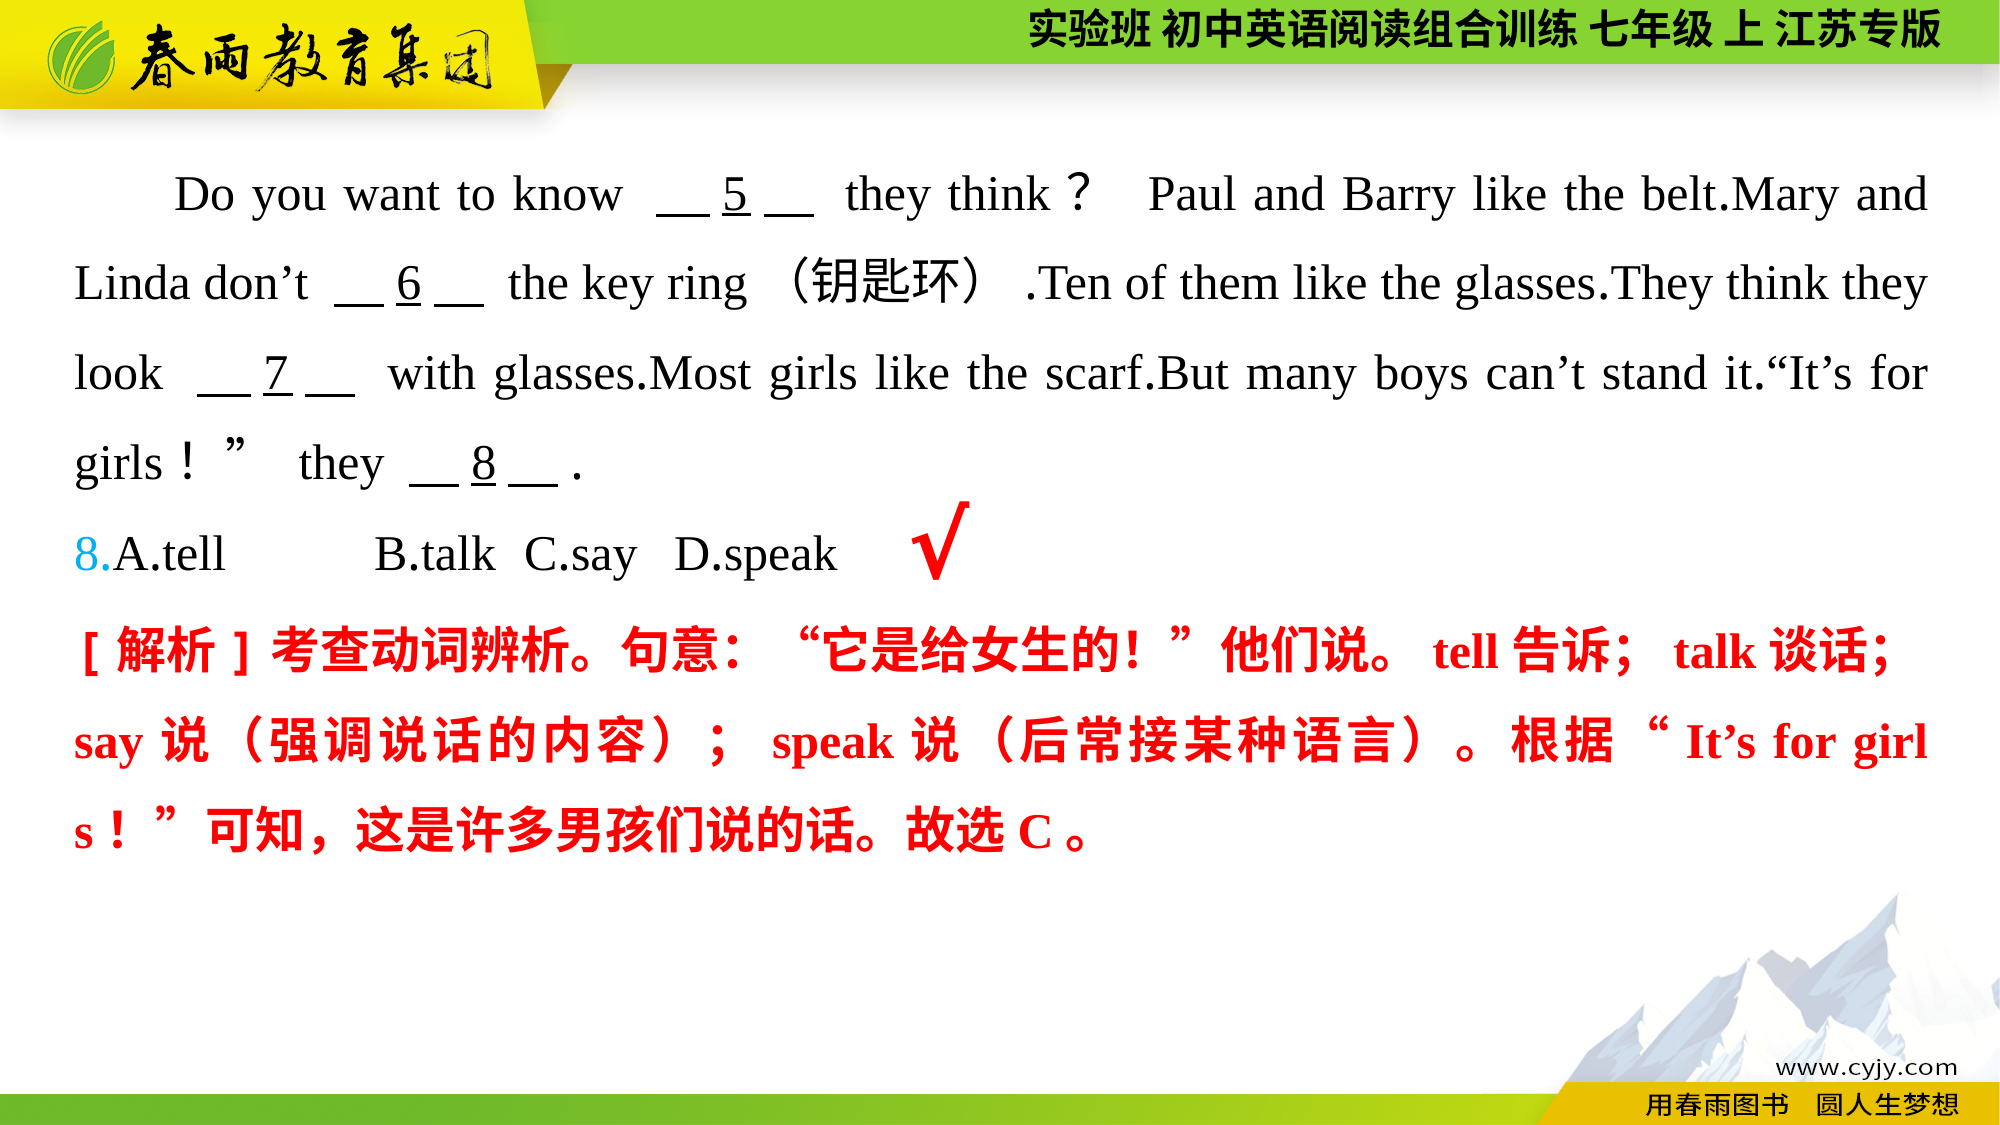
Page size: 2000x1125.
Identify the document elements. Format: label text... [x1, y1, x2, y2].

picture [0, 0, 2000, 1125]
text_box [解析]考查动词辨析。句意：“它是给女生的！”他们说。tell告诉；talk谈话；say说（强调说话的内容）；speak说（后常接某种语言）。根据“It’s for girls！”可知，这是许多男孩们说的话。故选C。 [59, 581, 1944, 867]
list Do you want to know 5 they think？ Paul and Barry like the belt.Mary and Linda don’t 6 the key ring（钥匙环）.Ten of them like the glasses.They think they look 7 with glasses.Most girls like the scarf.But many boys can’t stand it.“It’s for girls！” they 8 . 8.A.tell B.talk C.say D.speak [59, 122, 1944, 581]
